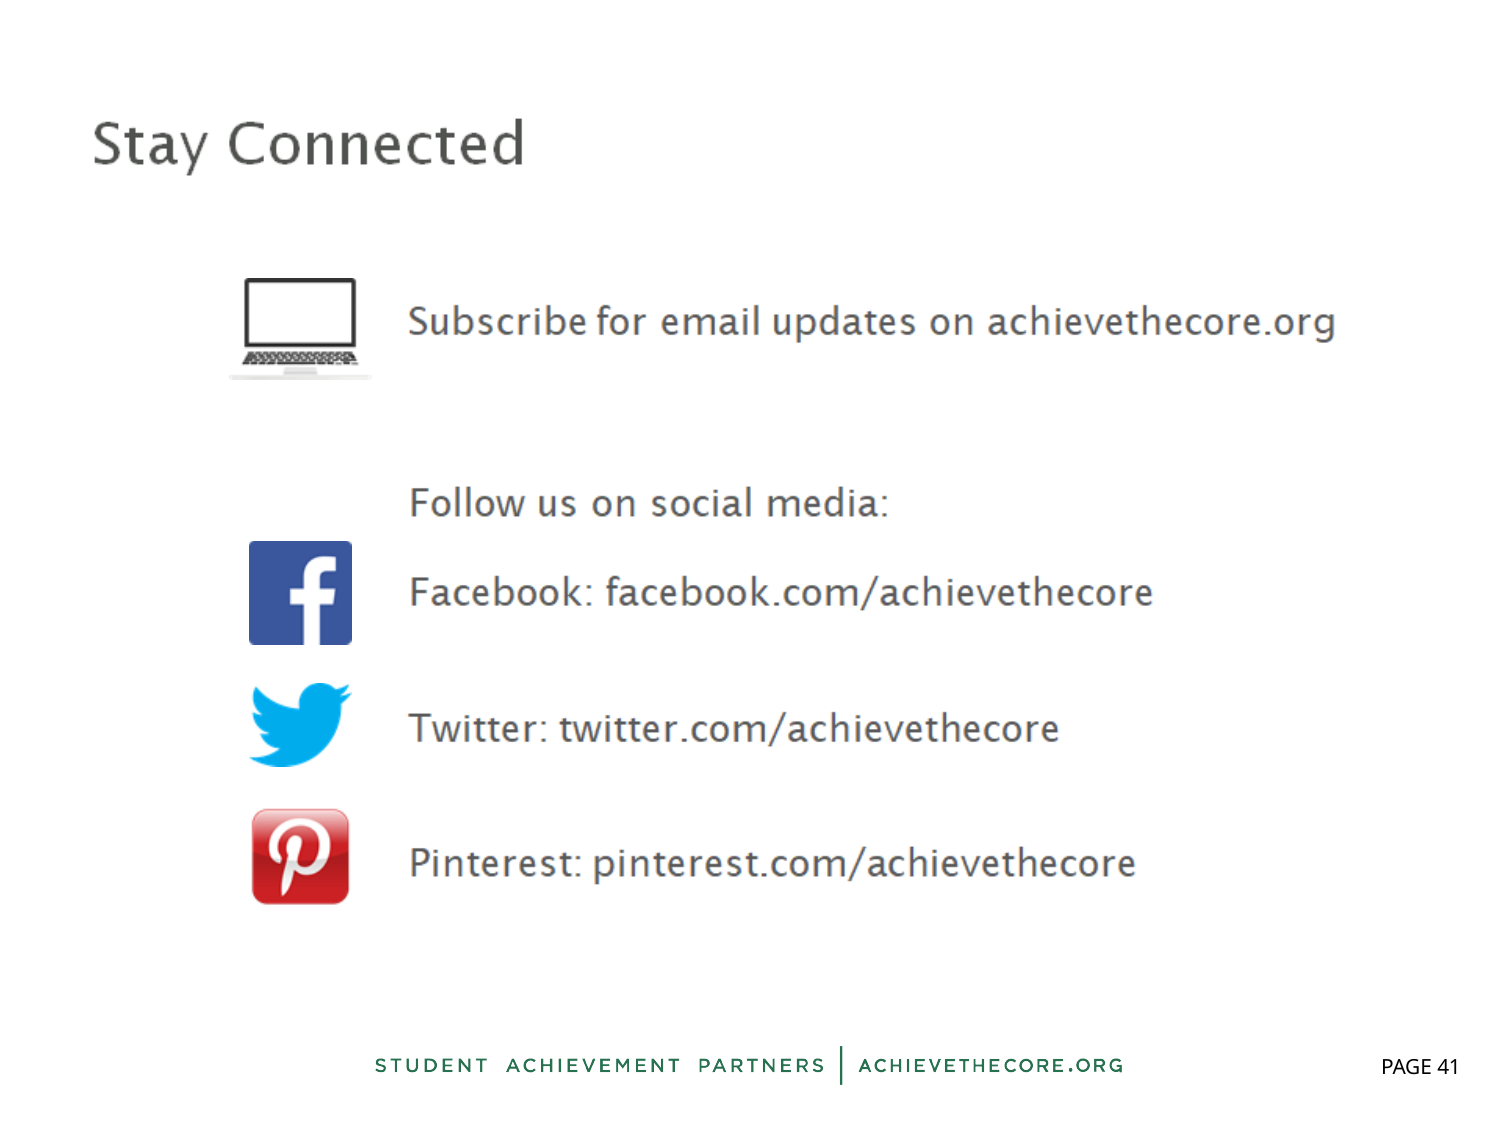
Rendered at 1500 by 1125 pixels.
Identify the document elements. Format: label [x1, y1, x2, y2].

picture [249, 805, 352, 909]
picture [287, 683, 352, 767]
picture [385, 285, 1362, 908]
picture [249, 683, 316, 767]
picture [228, 278, 372, 381]
picture [55, 89, 1340, 212]
picture [249, 541, 352, 645]
picture [375, 1046, 1122, 1085]
